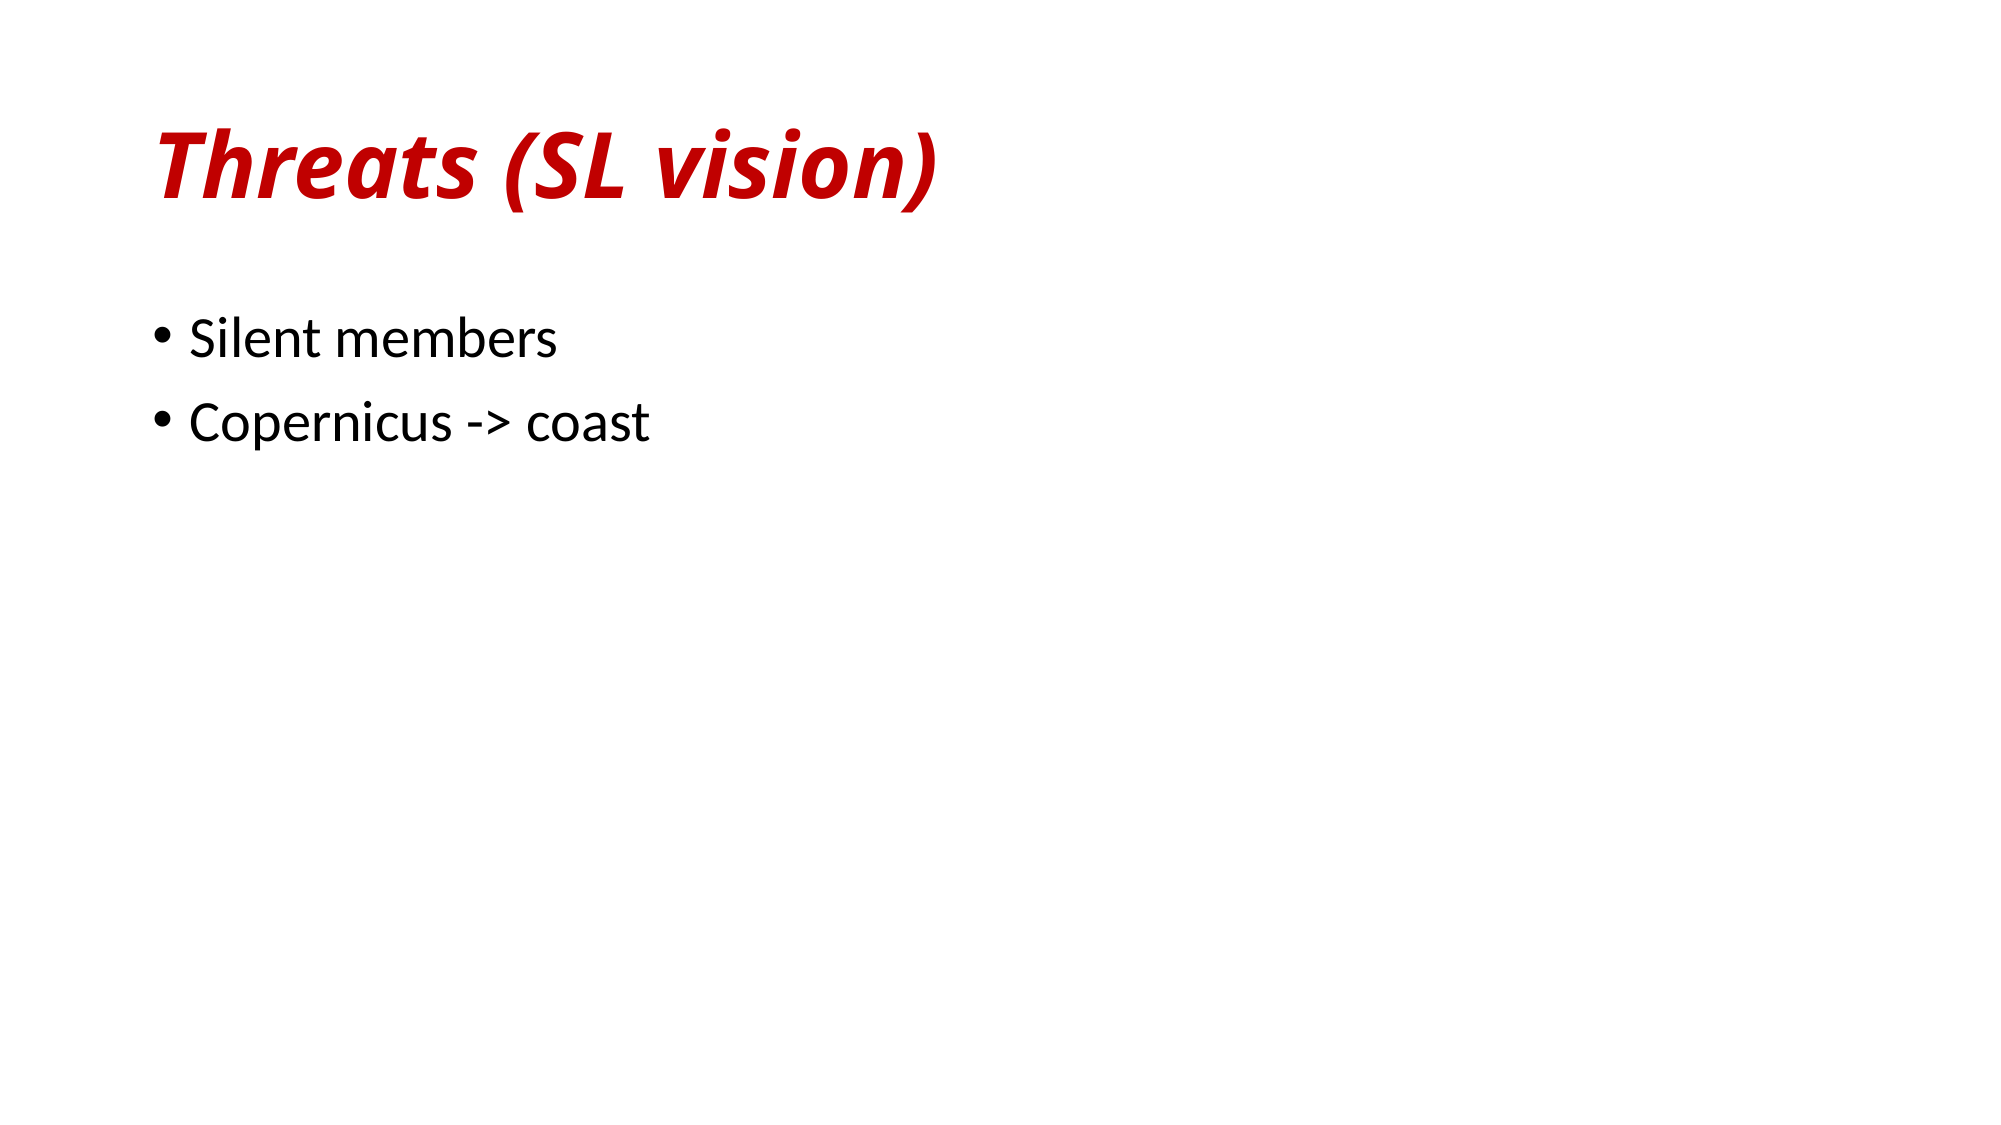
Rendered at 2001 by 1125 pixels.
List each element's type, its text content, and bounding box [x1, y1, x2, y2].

title Threats (SL vision) [137, 59, 1863, 278]
list Silent members Copernicus -> coast [137, 299, 1863, 1014]
